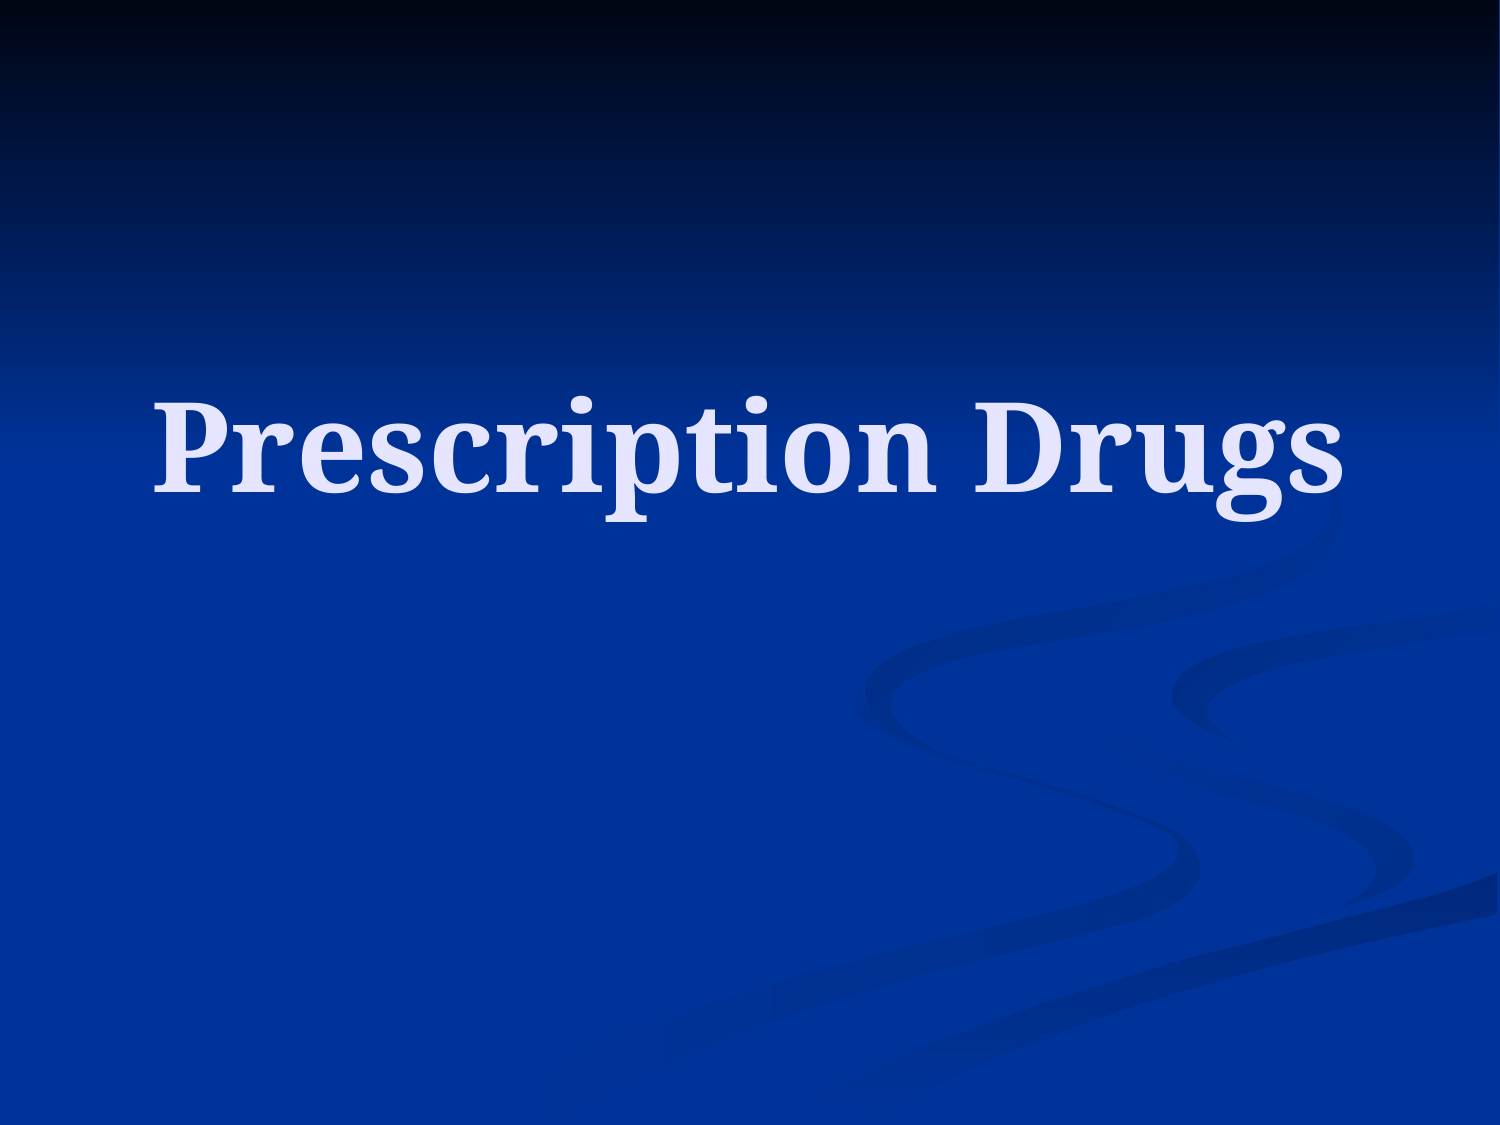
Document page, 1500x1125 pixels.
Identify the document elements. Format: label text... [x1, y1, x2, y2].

title Prescription Drugs [112, 284, 1388, 601]
